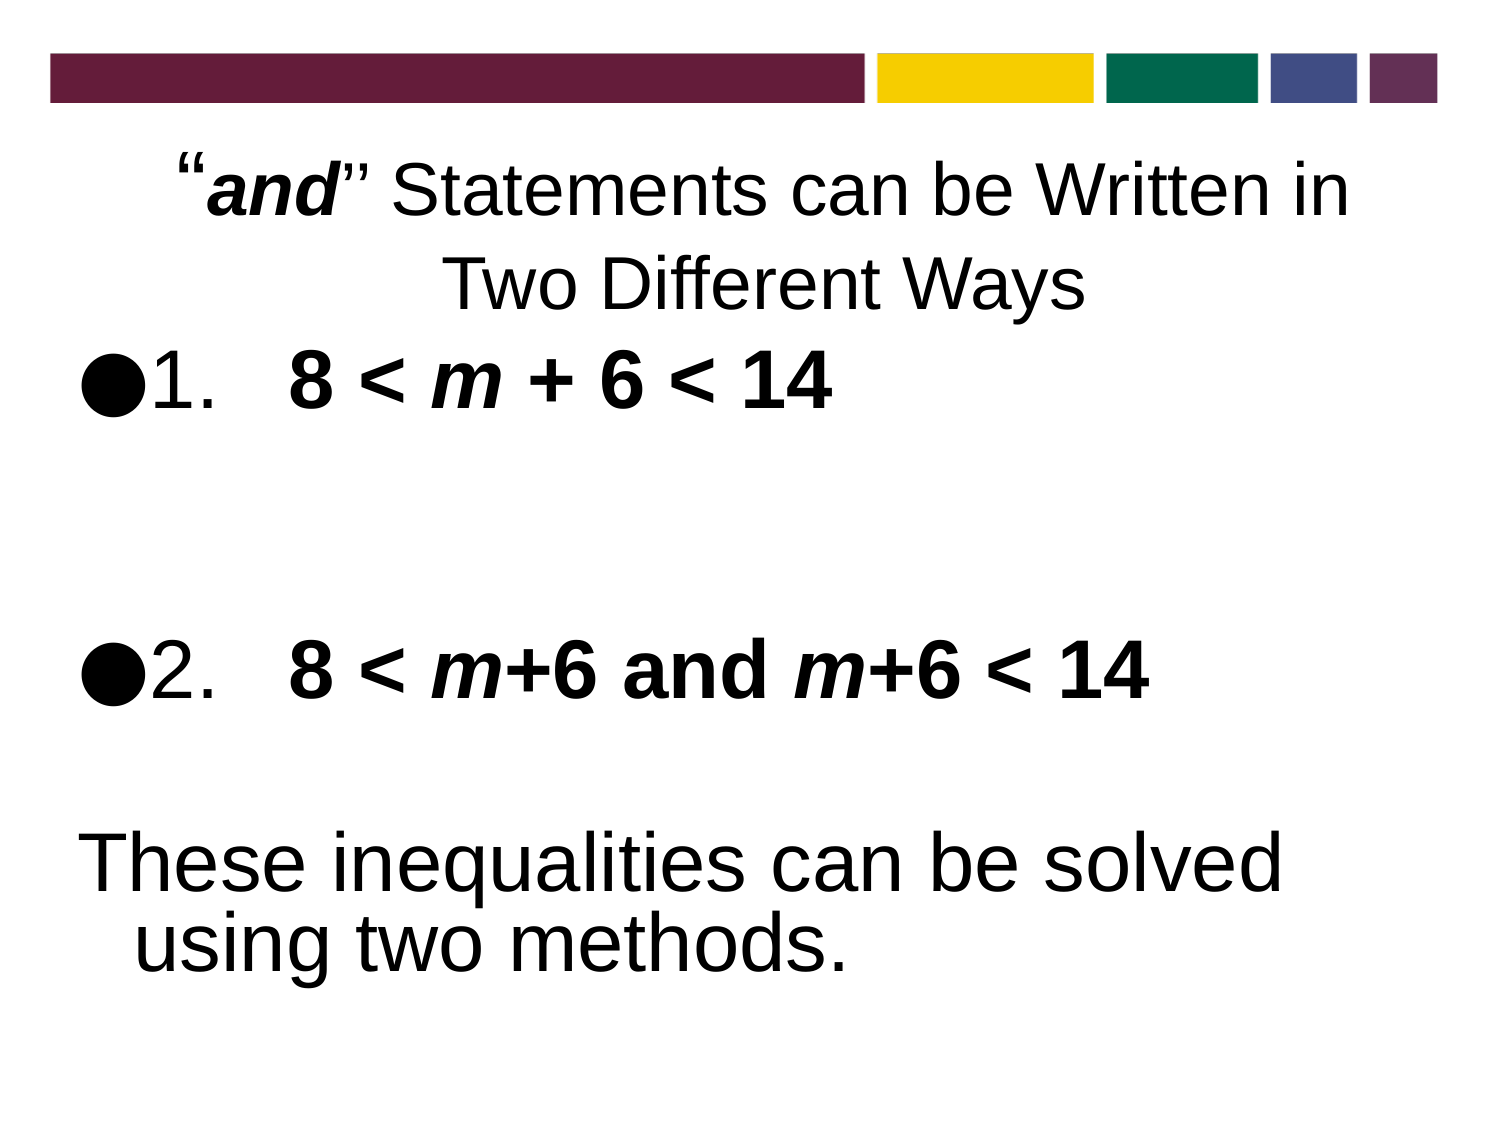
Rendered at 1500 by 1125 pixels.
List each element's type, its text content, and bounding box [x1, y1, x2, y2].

picture [37, 37, 1438, 103]
text_box “and’’ Statements can be Written in Two Different Ways [125, 116, 1404, 245]
text_box 1. 8 < m + 6 < 14 2. 8 < m+6 and m+6 < 14 These inequalities can be solved using two methods. [62, 337, 1413, 1013]
